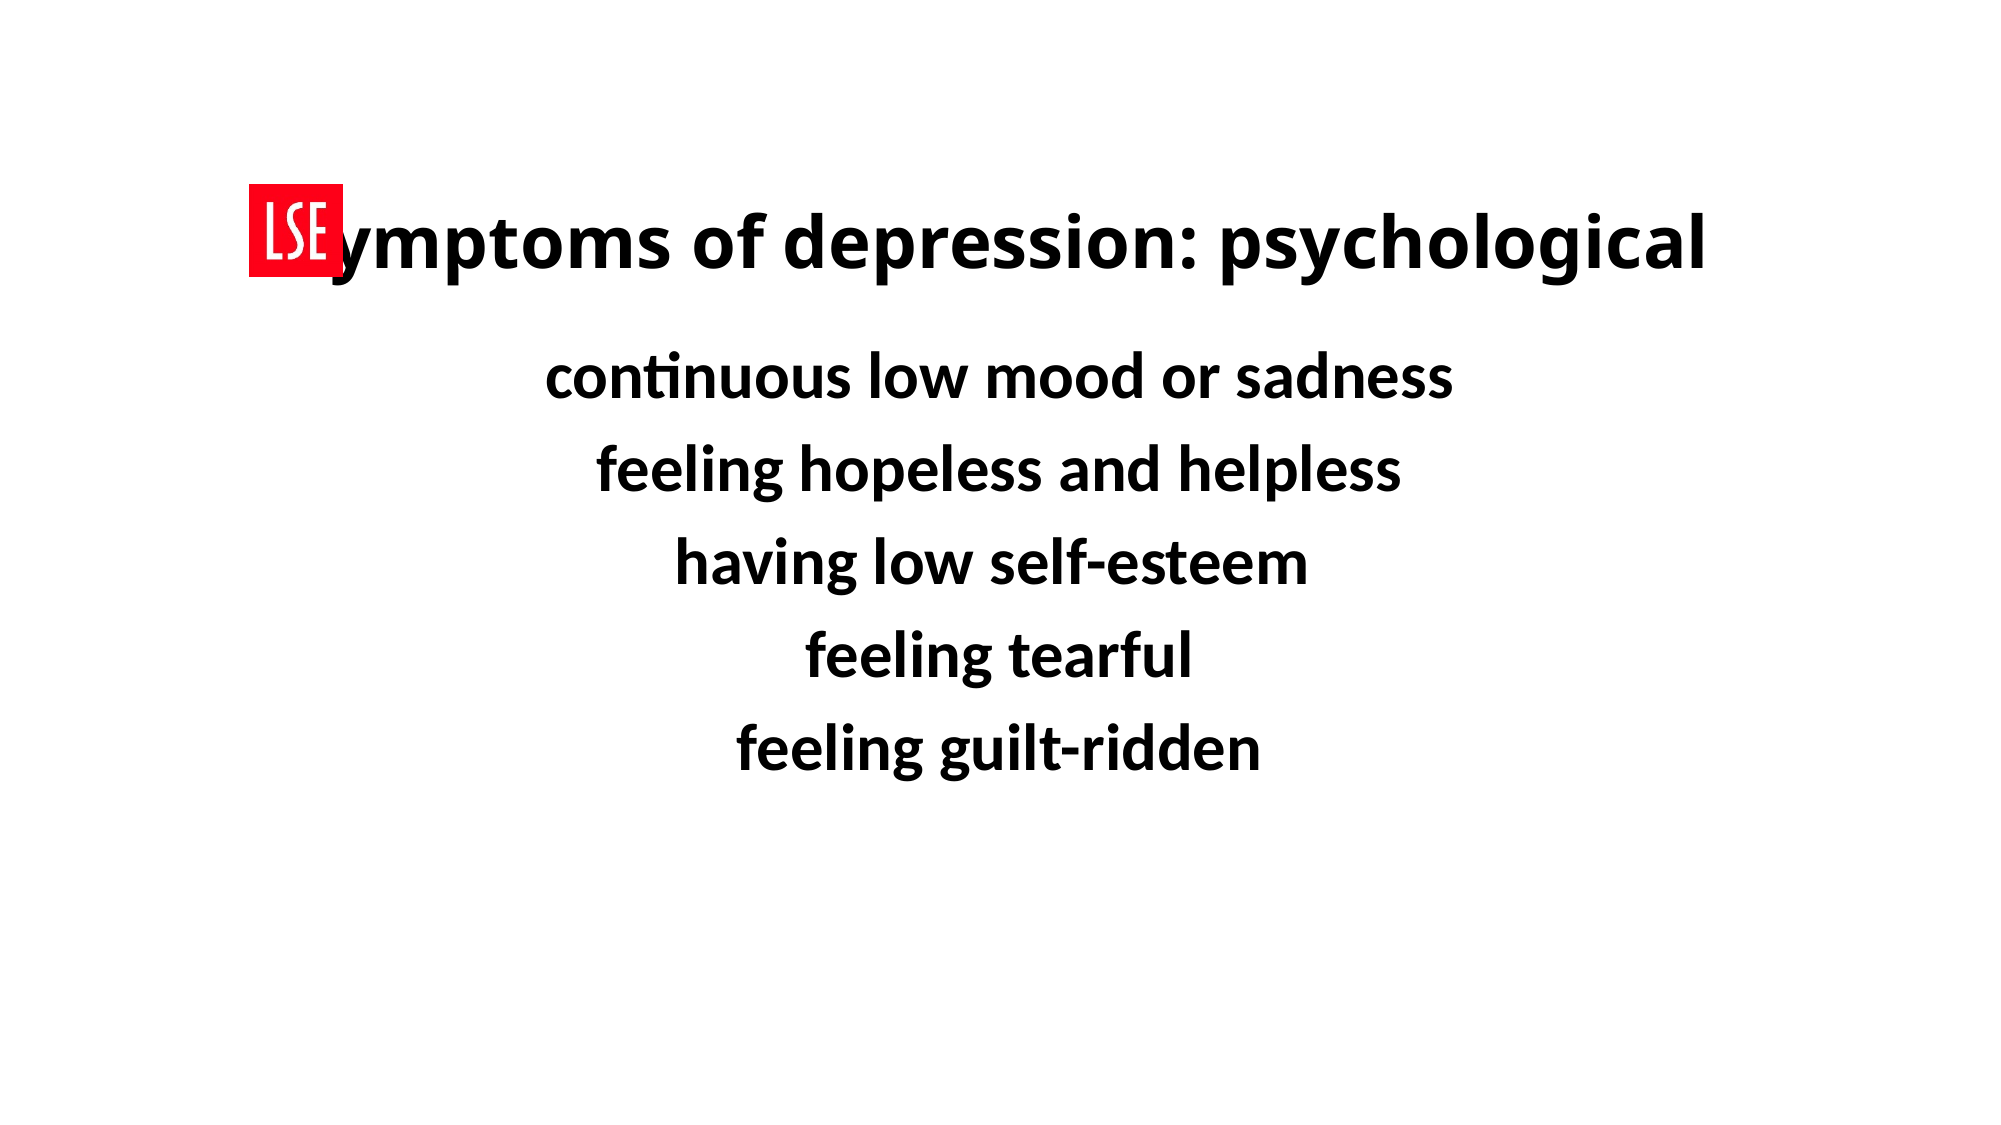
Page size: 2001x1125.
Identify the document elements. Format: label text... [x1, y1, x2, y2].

subtitle continuous low mood or sadness feeling hopeless and helpless having low self-esteem feeling tearful feeling guilt-ridden [249, 333, 1750, 863]
title Symptoms of depression: psychological [249, 184, 1750, 292]
picture [249, 184, 343, 277]
